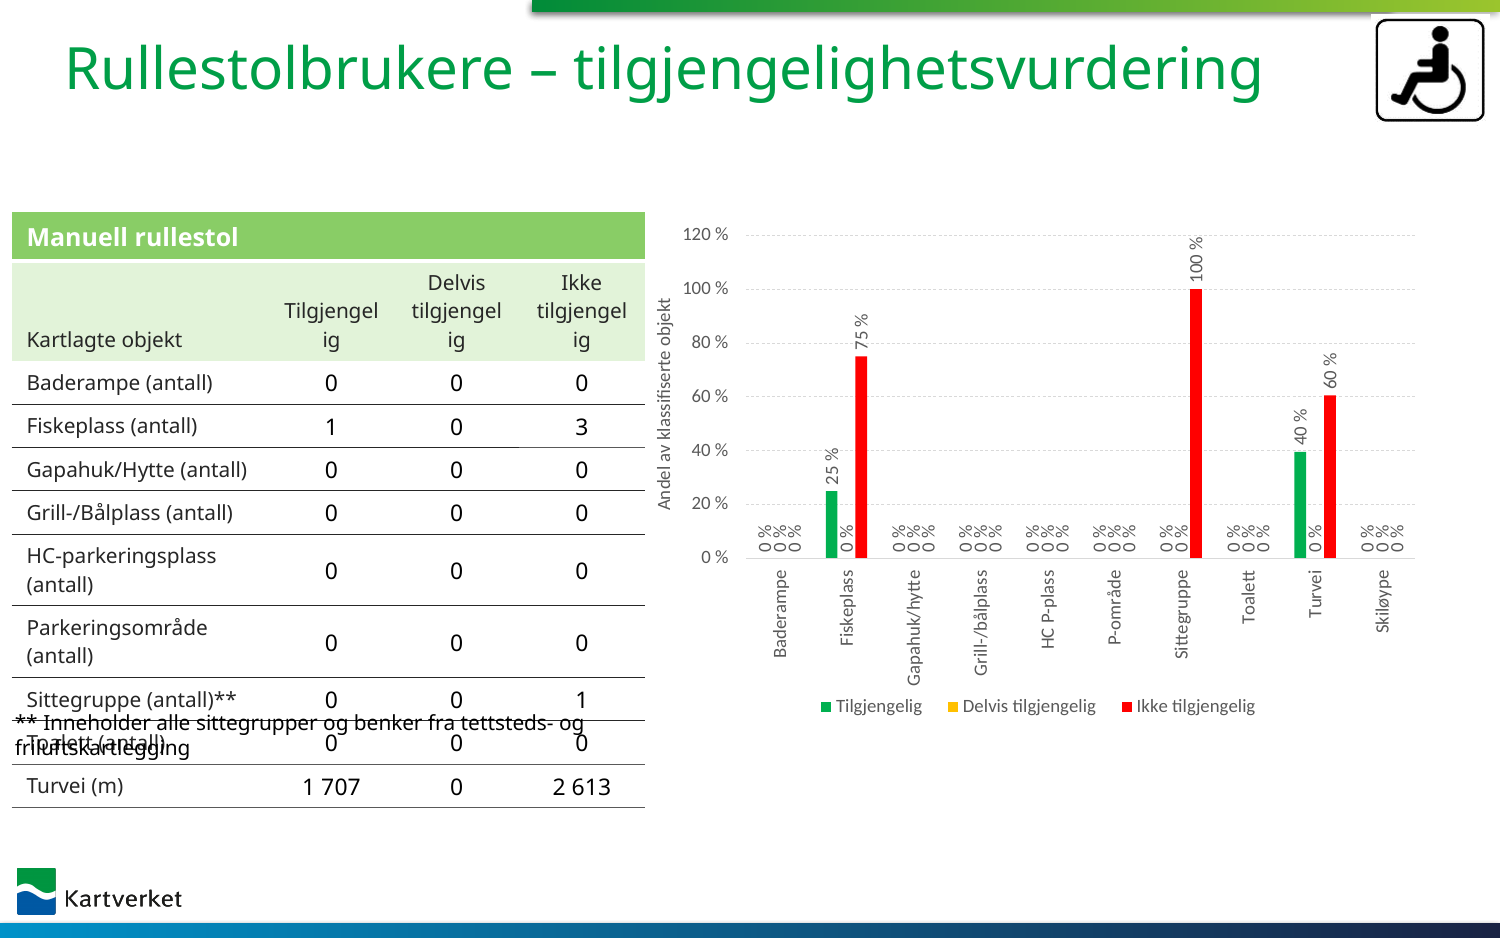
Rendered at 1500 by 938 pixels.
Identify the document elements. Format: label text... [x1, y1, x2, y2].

table_cell 1 707 [269, 768, 394, 807]
table_cell Kartlagte objekt [12, 263, 269, 361]
table_cell 0 [269, 361, 394, 404]
picture [1371, 13, 1491, 127]
picture [643, 218, 1427, 728]
table_cell 0 [394, 535, 519, 605]
table_cell Gapahuk/Hytte (antall) [12, 448, 269, 490]
table_cell 0 [394, 491, 519, 534]
table_cell 0 [394, 768, 519, 807]
table_cell 1 [519, 678, 638, 702]
table_cell 3 [519, 405, 638, 447]
table_cell 0 [519, 535, 638, 605]
table_cell 0 [269, 678, 394, 702]
table_cell HC-parkeringsplass (antall) [12, 535, 269, 605]
table_cell Fiskeplass (antall) [12, 405, 269, 447]
table_cell 0 [394, 405, 519, 447]
table_cell 0 [394, 361, 519, 404]
table_cell 1 [269, 405, 394, 447]
table_cell 0 [519, 606, 638, 677]
table_cell 0 [394, 678, 519, 702]
table_cell Grill-/Bålplass (antall) [12, 491, 269, 534]
table_cell 0 [269, 606, 394, 677]
text_box Rullestolbrukere – tilgjengelighetsvurdering [49, 12, 1372, 109]
table_cell 0 [269, 491, 394, 534]
table_cell 0 [394, 606, 519, 677]
table_cell Baderampe (antall) [12, 361, 269, 404]
table_cell Sittegruppe (antall)** [12, 678, 269, 702]
table_cell Parkeringsområde (antall) [12, 606, 269, 677]
text_box ** Inneholder alle sittegrupper og benker fra tettsteds- og friluftskartlegging [0, 702, 745, 768]
table_header Manuell rullestol [12, 212, 645, 259]
table_cell Turvei (m) [12, 768, 269, 807]
table_cell Tilgjengelig [269, 263, 394, 361]
table_cell 0 [394, 448, 519, 490]
table_cell 0 [519, 448, 638, 490]
table_cell 0 [519, 491, 638, 534]
table_cell Delvis tilgjengelig [394, 263, 519, 361]
table_cell 2 613 [519, 768, 645, 807]
table_cell 0 [519, 361, 638, 404]
table_cell 0 [269, 448, 394, 490]
table_cell Ikke tilgjengelig [519, 263, 638, 361]
table_cell 0 [269, 535, 394, 605]
